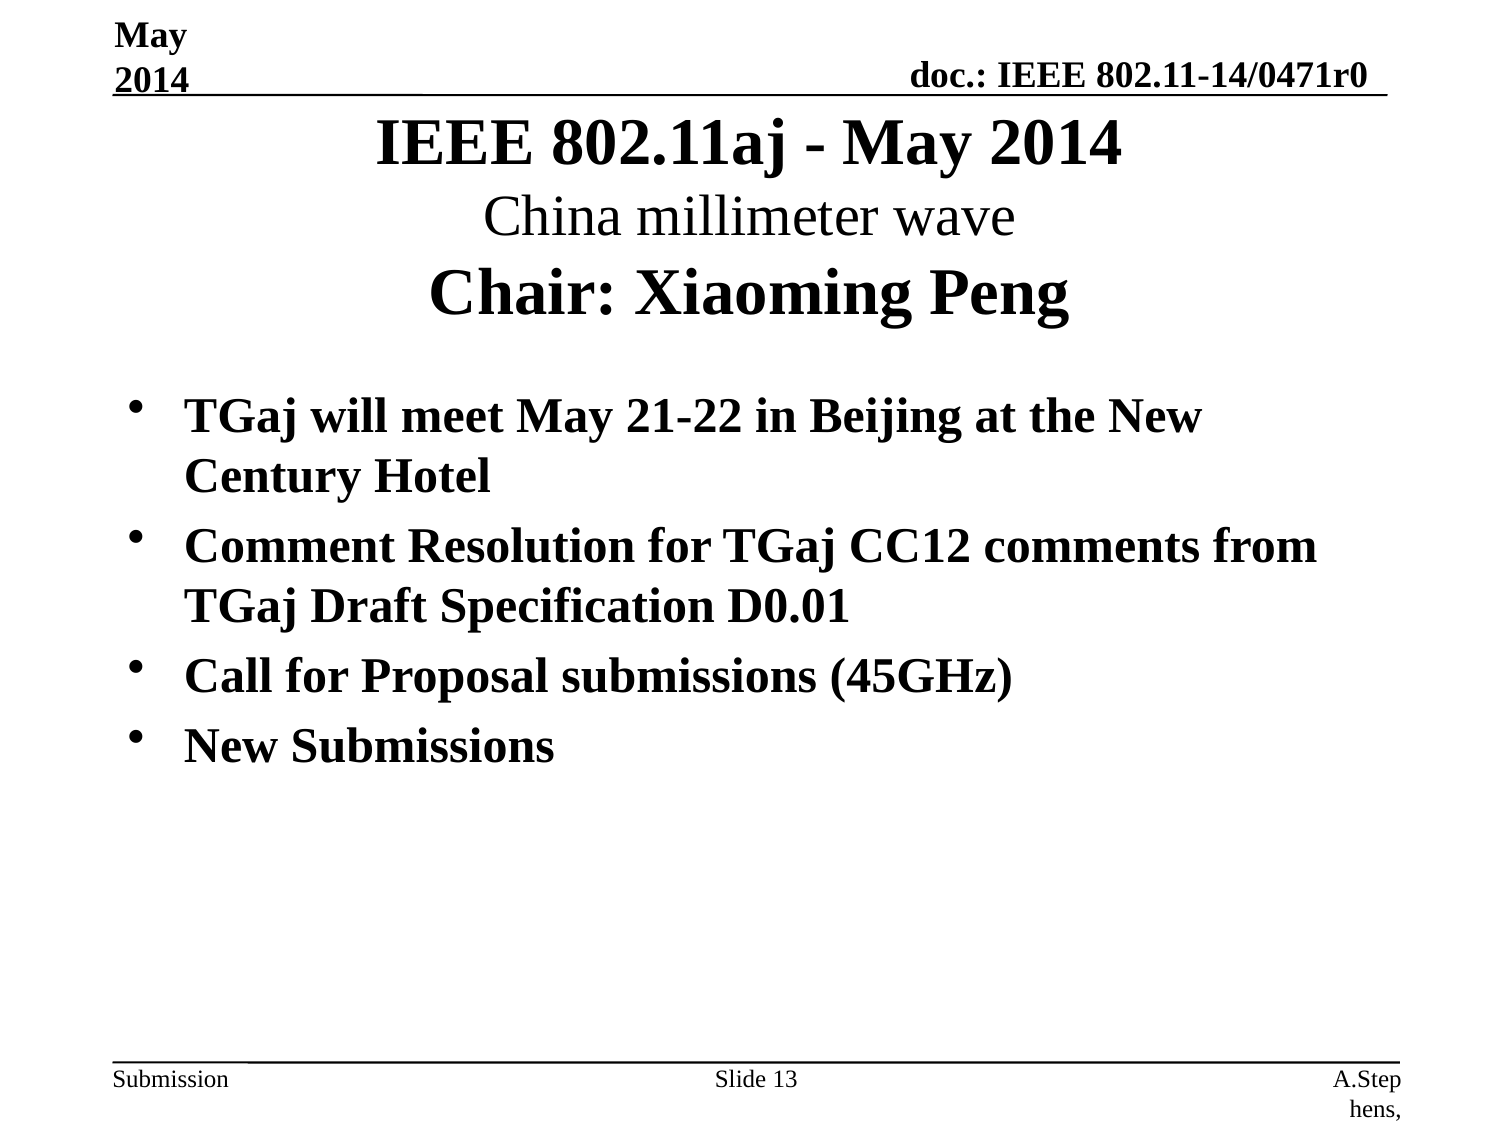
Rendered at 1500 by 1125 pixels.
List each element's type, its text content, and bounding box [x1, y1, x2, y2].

slide_number Slide 13 [712, 1062, 800, 1093]
list TGaj will meet May 21-22 in Beijing at the New Century Hotel Comment Resolution for TGaj CC12 comments from TGaj Draft Specification D0.01 Call for Proposal submissions (45GHz) New Submissions [112, 375, 1388, 1000]
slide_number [114, 54, 269, 100]
footer A.Stephens, Intel, D. Stanley, Aruba [1325, 1062, 1402, 1093]
title IEEE 802.11aj - May 2014 China millimeter wave Chair: Xiaoming Peng [112, 125, 1388, 300]
